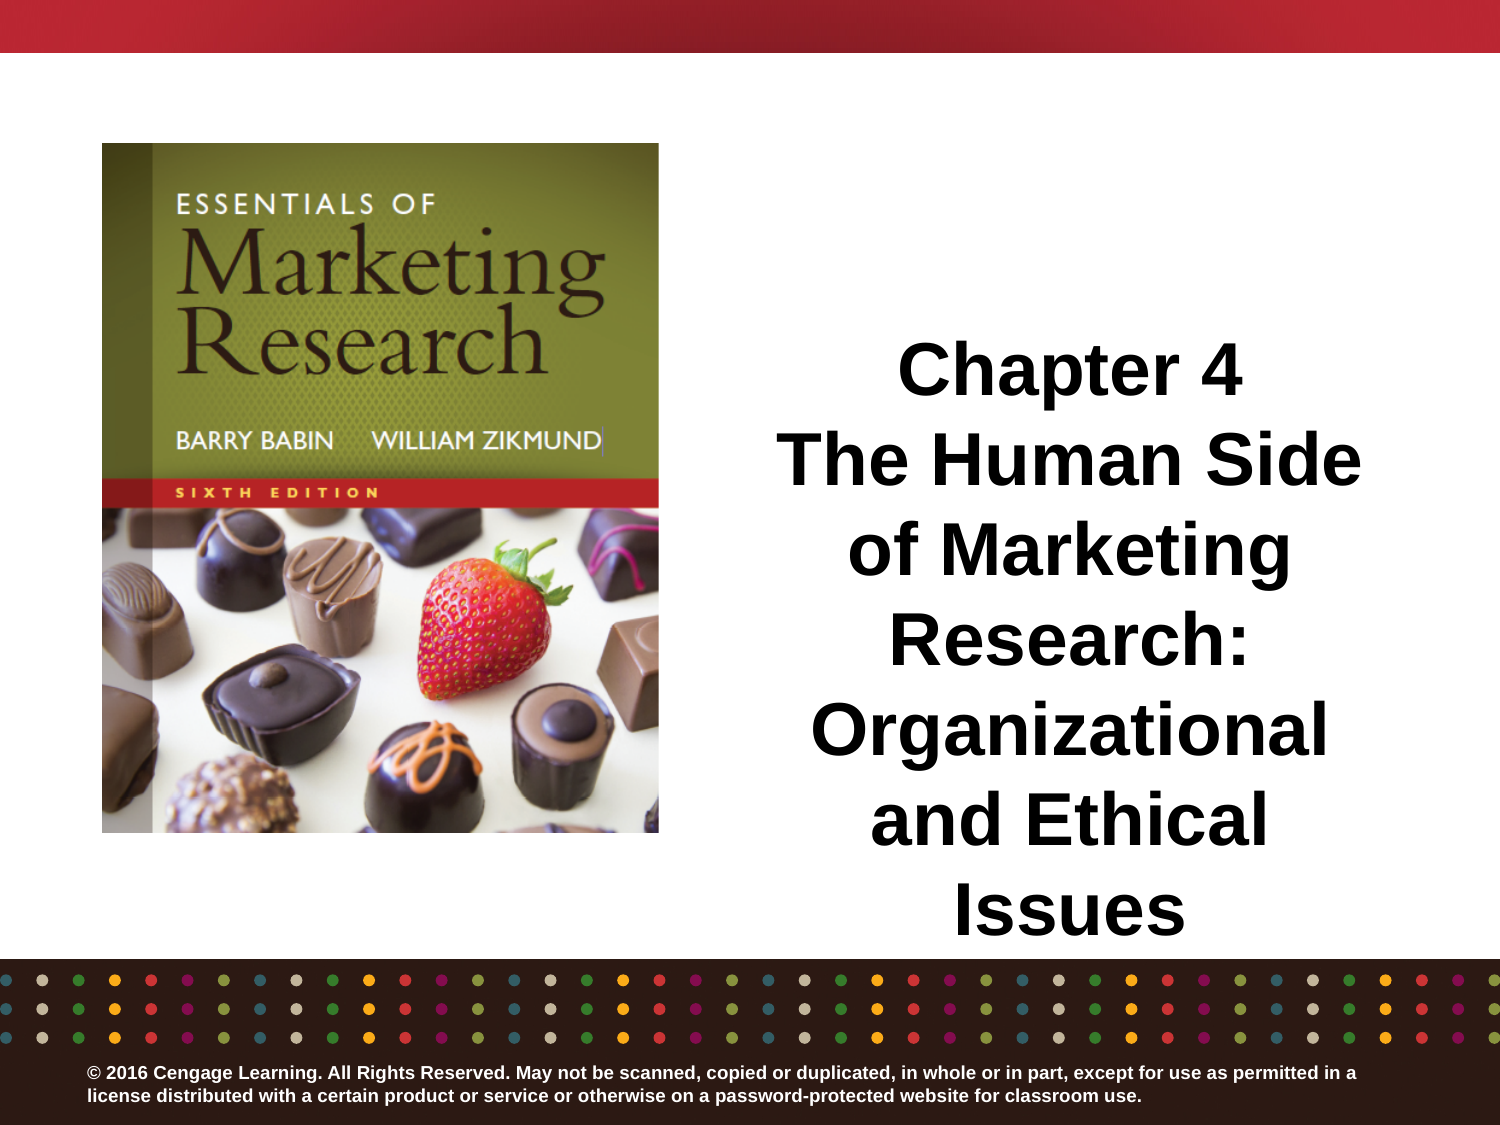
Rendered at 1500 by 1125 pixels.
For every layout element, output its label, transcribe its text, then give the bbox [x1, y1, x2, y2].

picture [0, 959, 1500, 1125]
picture [102, 143, 660, 833]
list Chapter 4 The Human Side of Marketing Research: Organizational and Ethical Issues [731, 312, 1410, 691]
picture [0, 0, 1500, 53]
